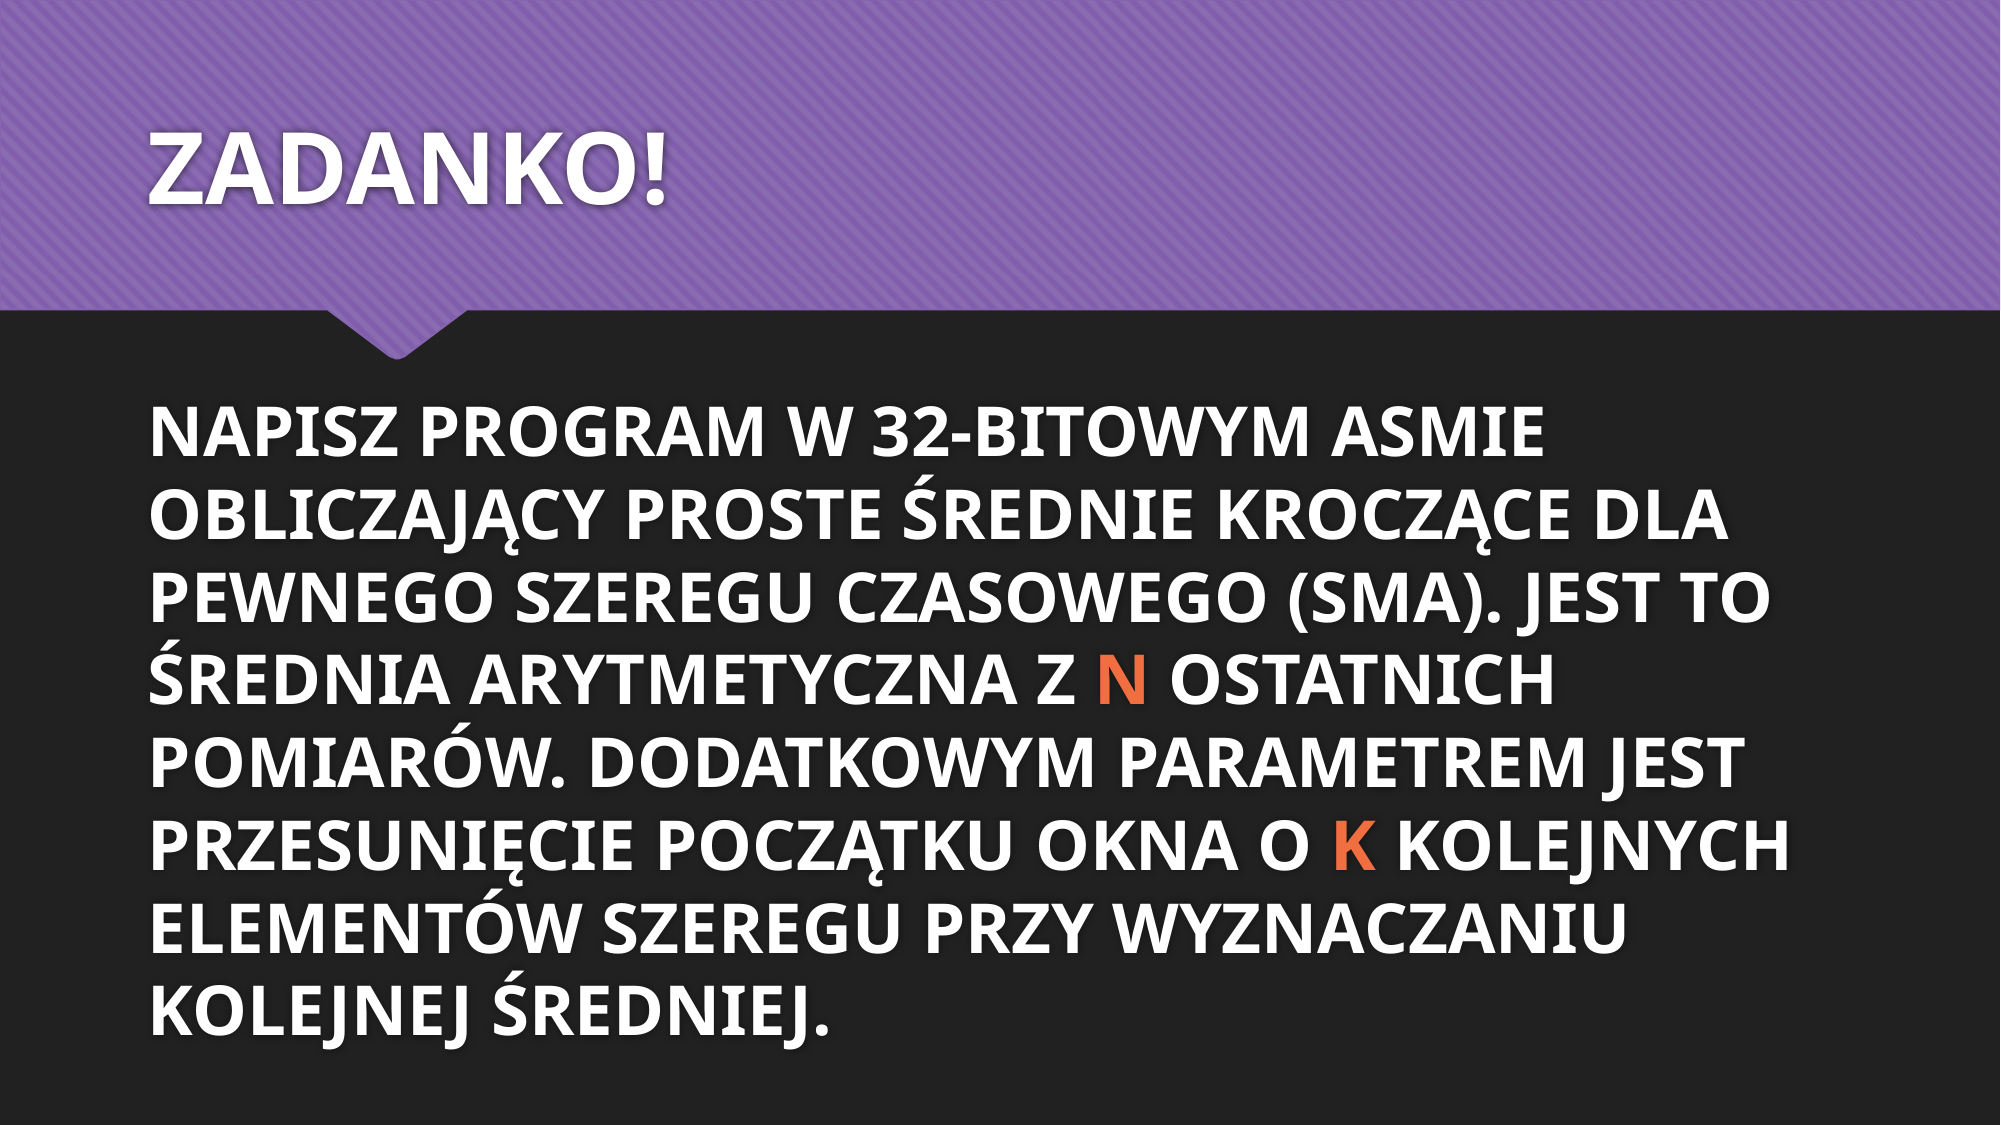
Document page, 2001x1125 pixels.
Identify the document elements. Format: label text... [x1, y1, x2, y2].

title ZADANKO! [132, 73, 1868, 233]
text_box NAPISZ PROGRAM W 32-BITOWYM ASMIE OBLICZAJĄCY PROSTE ŚREDNIE KROCZĄCE DLA PEWNEGO SZEREGU CZASOWEGO (SMA). JEST TO ŚREDNIA ARYTMETYCZNA Z N OSTATNICH POMIARÓW. DODATKOWYM PARAMETREM JEST PRZESUNIĘCIE POCZĄTKU OKNA O K KOLEJNYCH ELEMENTÓW SZEREGU PRZY WYZNACZANIU KOLEJNEJ ŚREDNIEJ. [132, 374, 1868, 1063]
